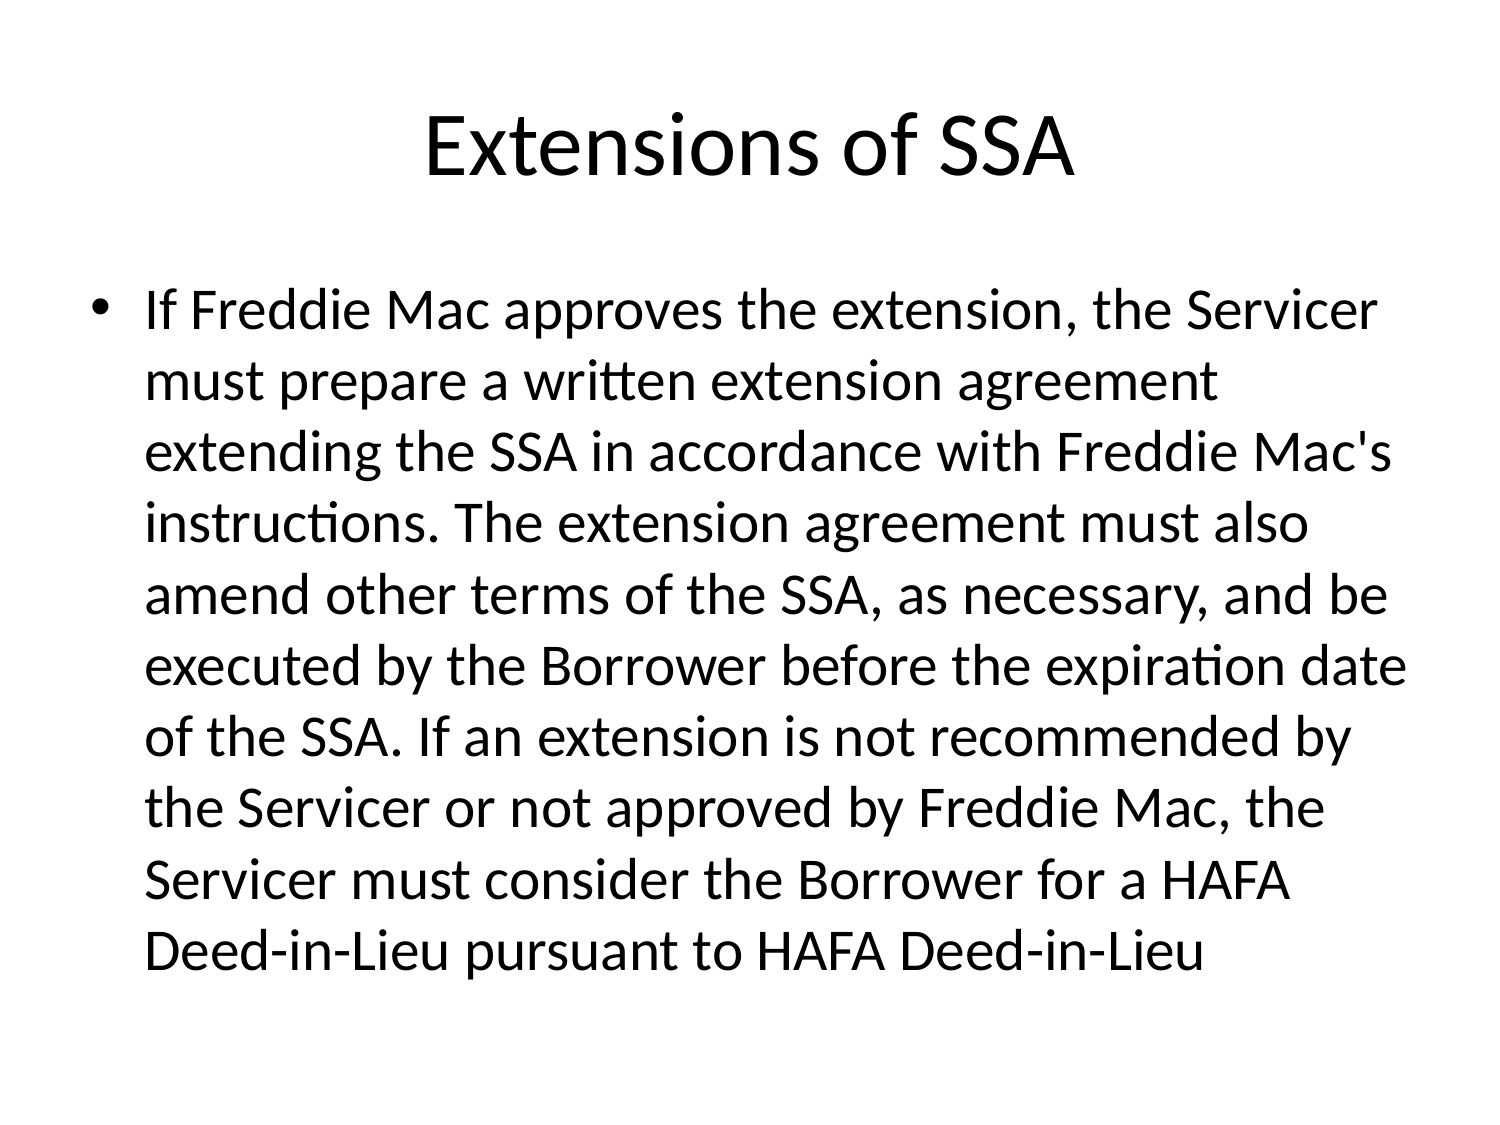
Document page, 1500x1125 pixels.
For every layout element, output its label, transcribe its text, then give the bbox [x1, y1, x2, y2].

title Extensions of SSA [75, 45, 1425, 233]
list If Freddie Mac approves the extension, the Servicer must prepare a written extension agreement extending the SSA in accordance with Freddie Mac's instructions. The extension agreement must also amend other terms of the SSA, as necessary, and be executed by the Borrower before the expiration date of the SSA. If an extension is not recommended by the Servicer or not approved by Freddie Mac, the Servicer must consider the Borrower for a HAFA Deed-in-Lieu pursuant to HAFA Deed-in-Lieu [75, 262, 1425, 1005]
